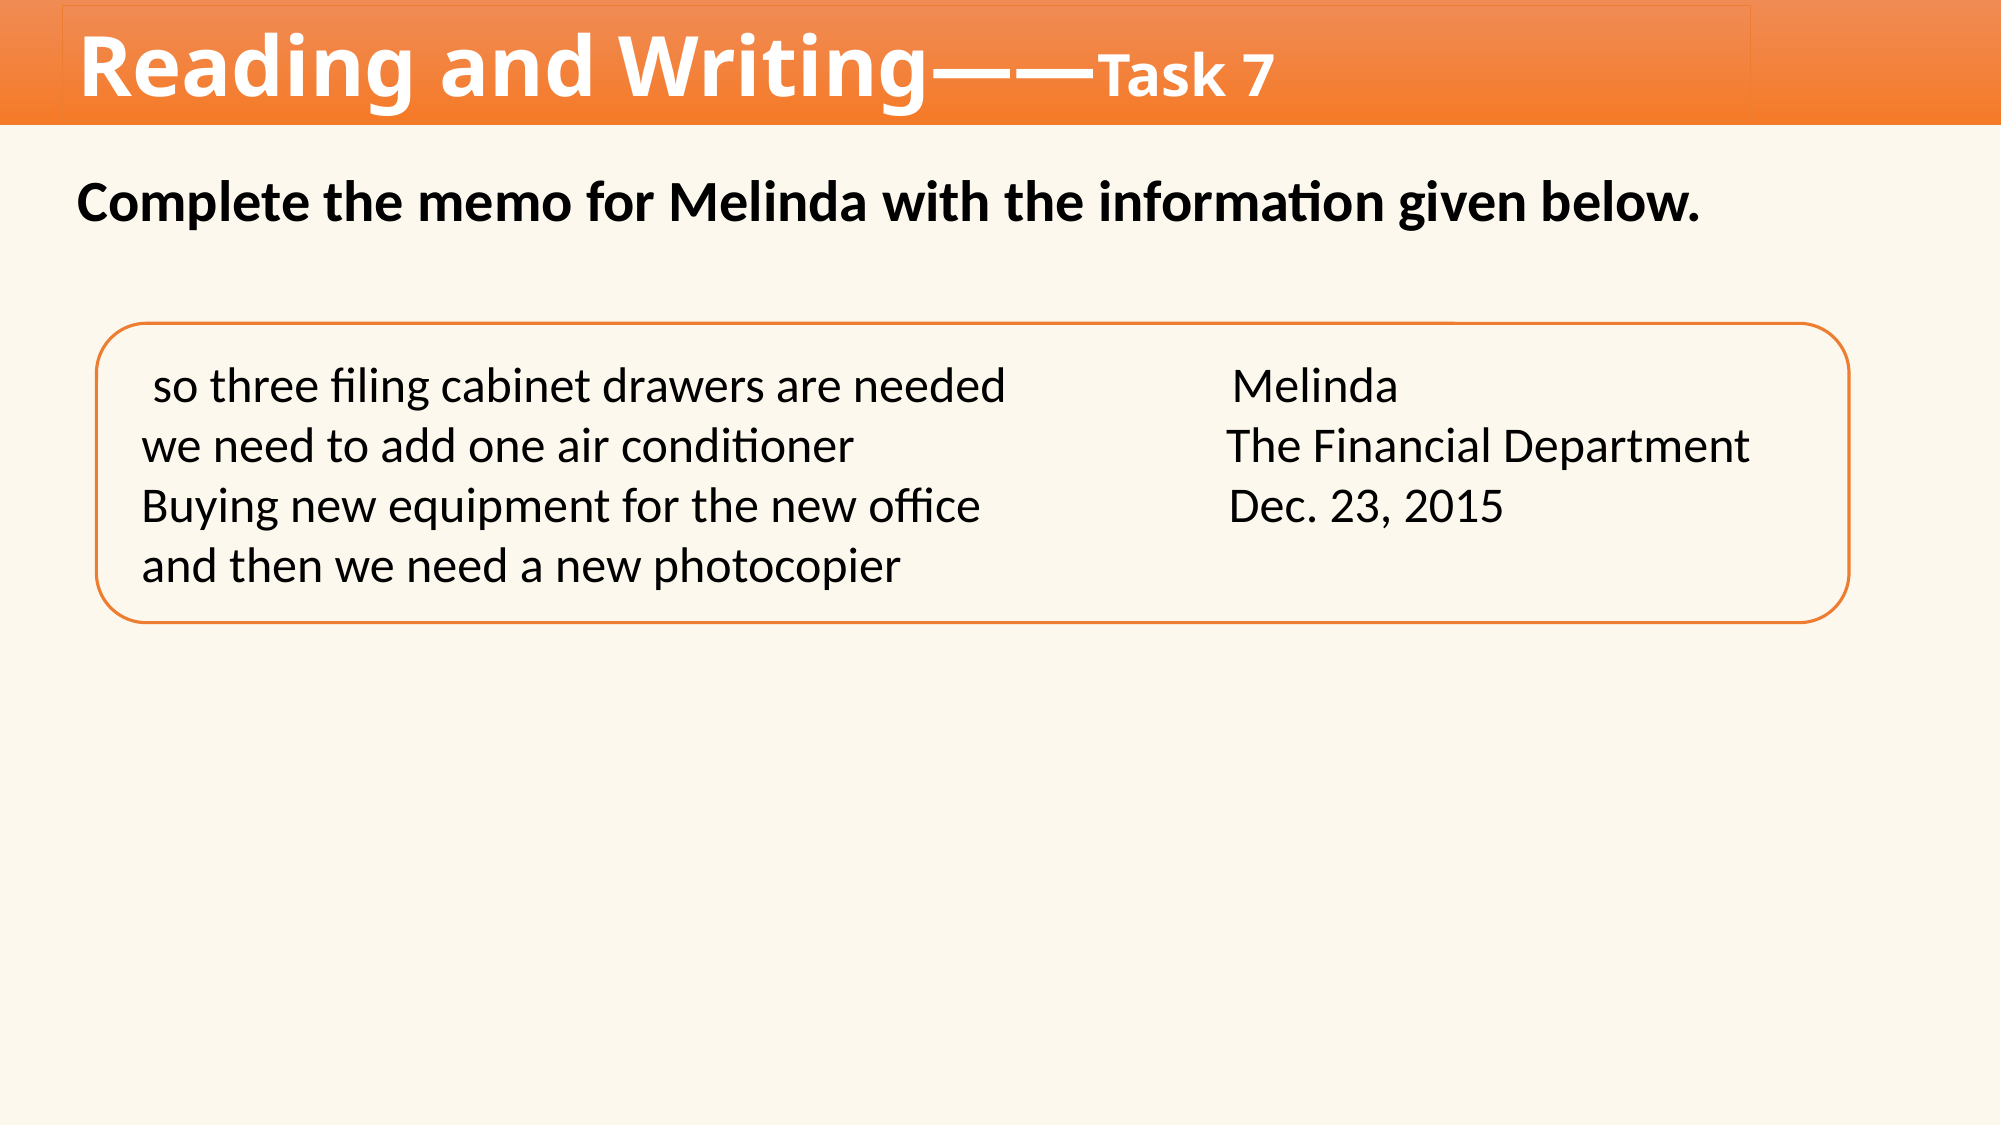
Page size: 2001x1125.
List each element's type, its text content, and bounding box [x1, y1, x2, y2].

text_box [0, 0, 2000, 128]
text_box [95, 326, 1843, 624]
text_box Complete the memo for Melinda with the information given below. [62, 163, 1901, 242]
text_box so three filing cabinet drawers are needed Melinda we need to add one air conditioner The Financial Department Buying new equipment for the new office Dec. 23, 2015 and then we need a new photocopier [126, 284, 1849, 600]
